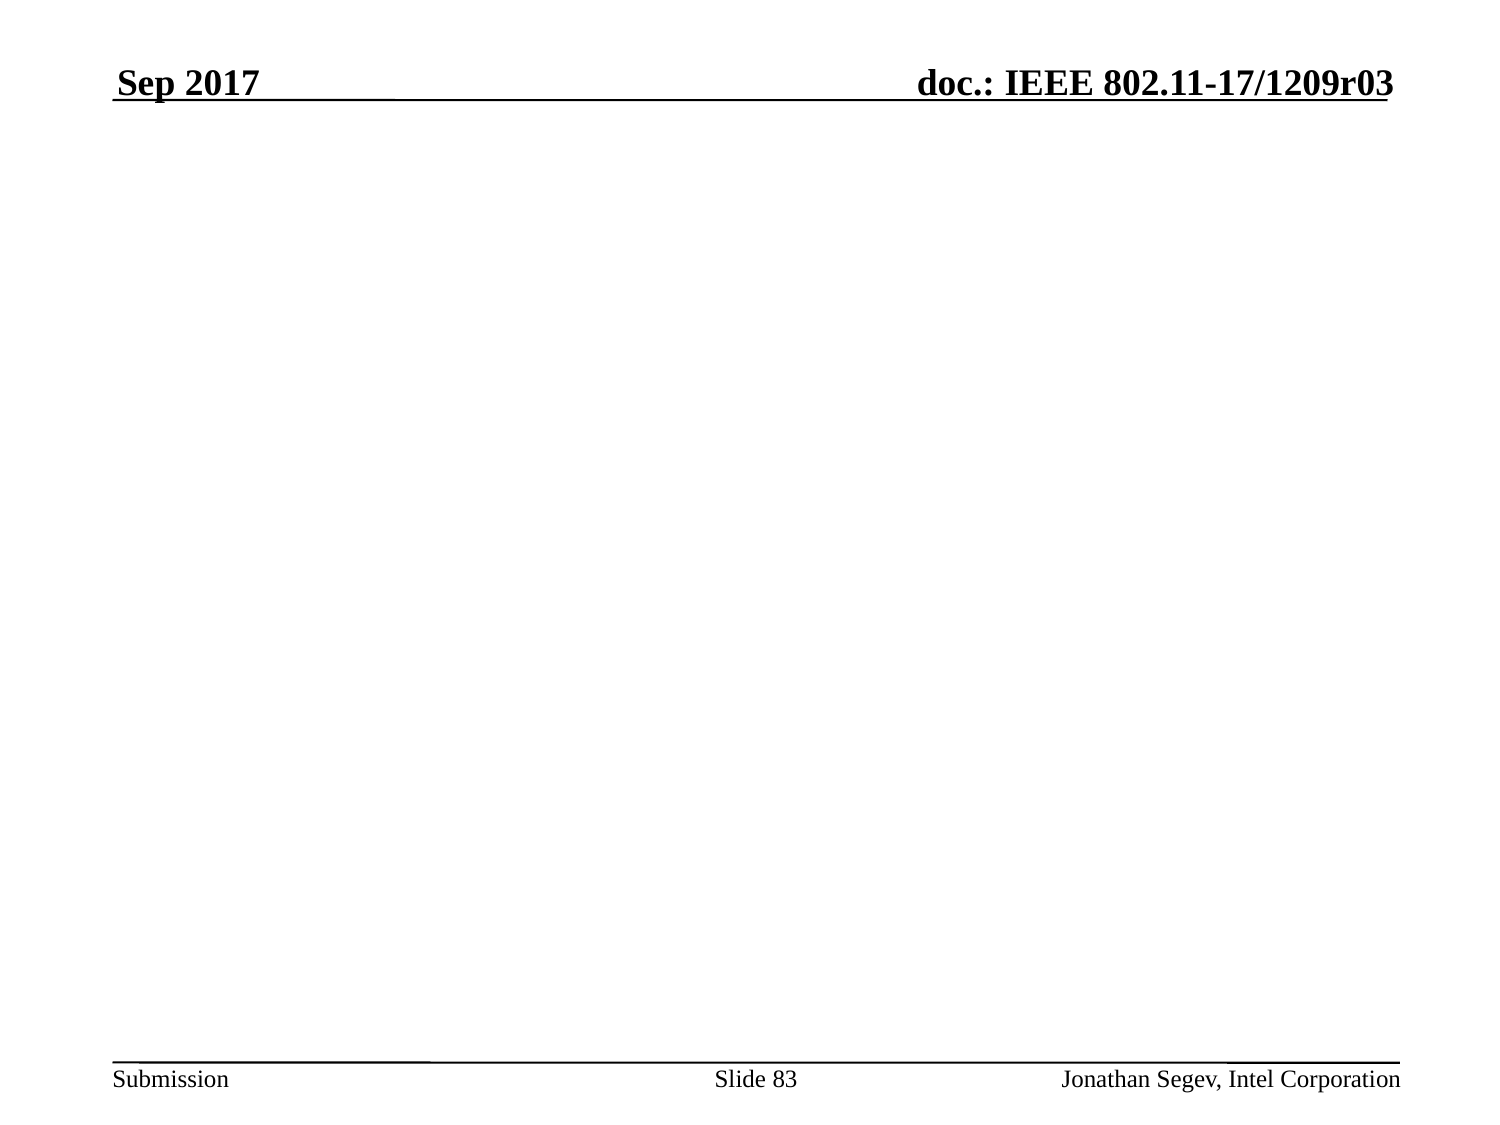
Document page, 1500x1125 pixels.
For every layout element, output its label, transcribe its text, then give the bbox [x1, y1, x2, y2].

slide_number Slide 83 [712, 1061, 800, 1123]
footer Jonathan Segev, Intel Corporation [1007, 1061, 1402, 1093]
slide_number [116, 58, 507, 104]
